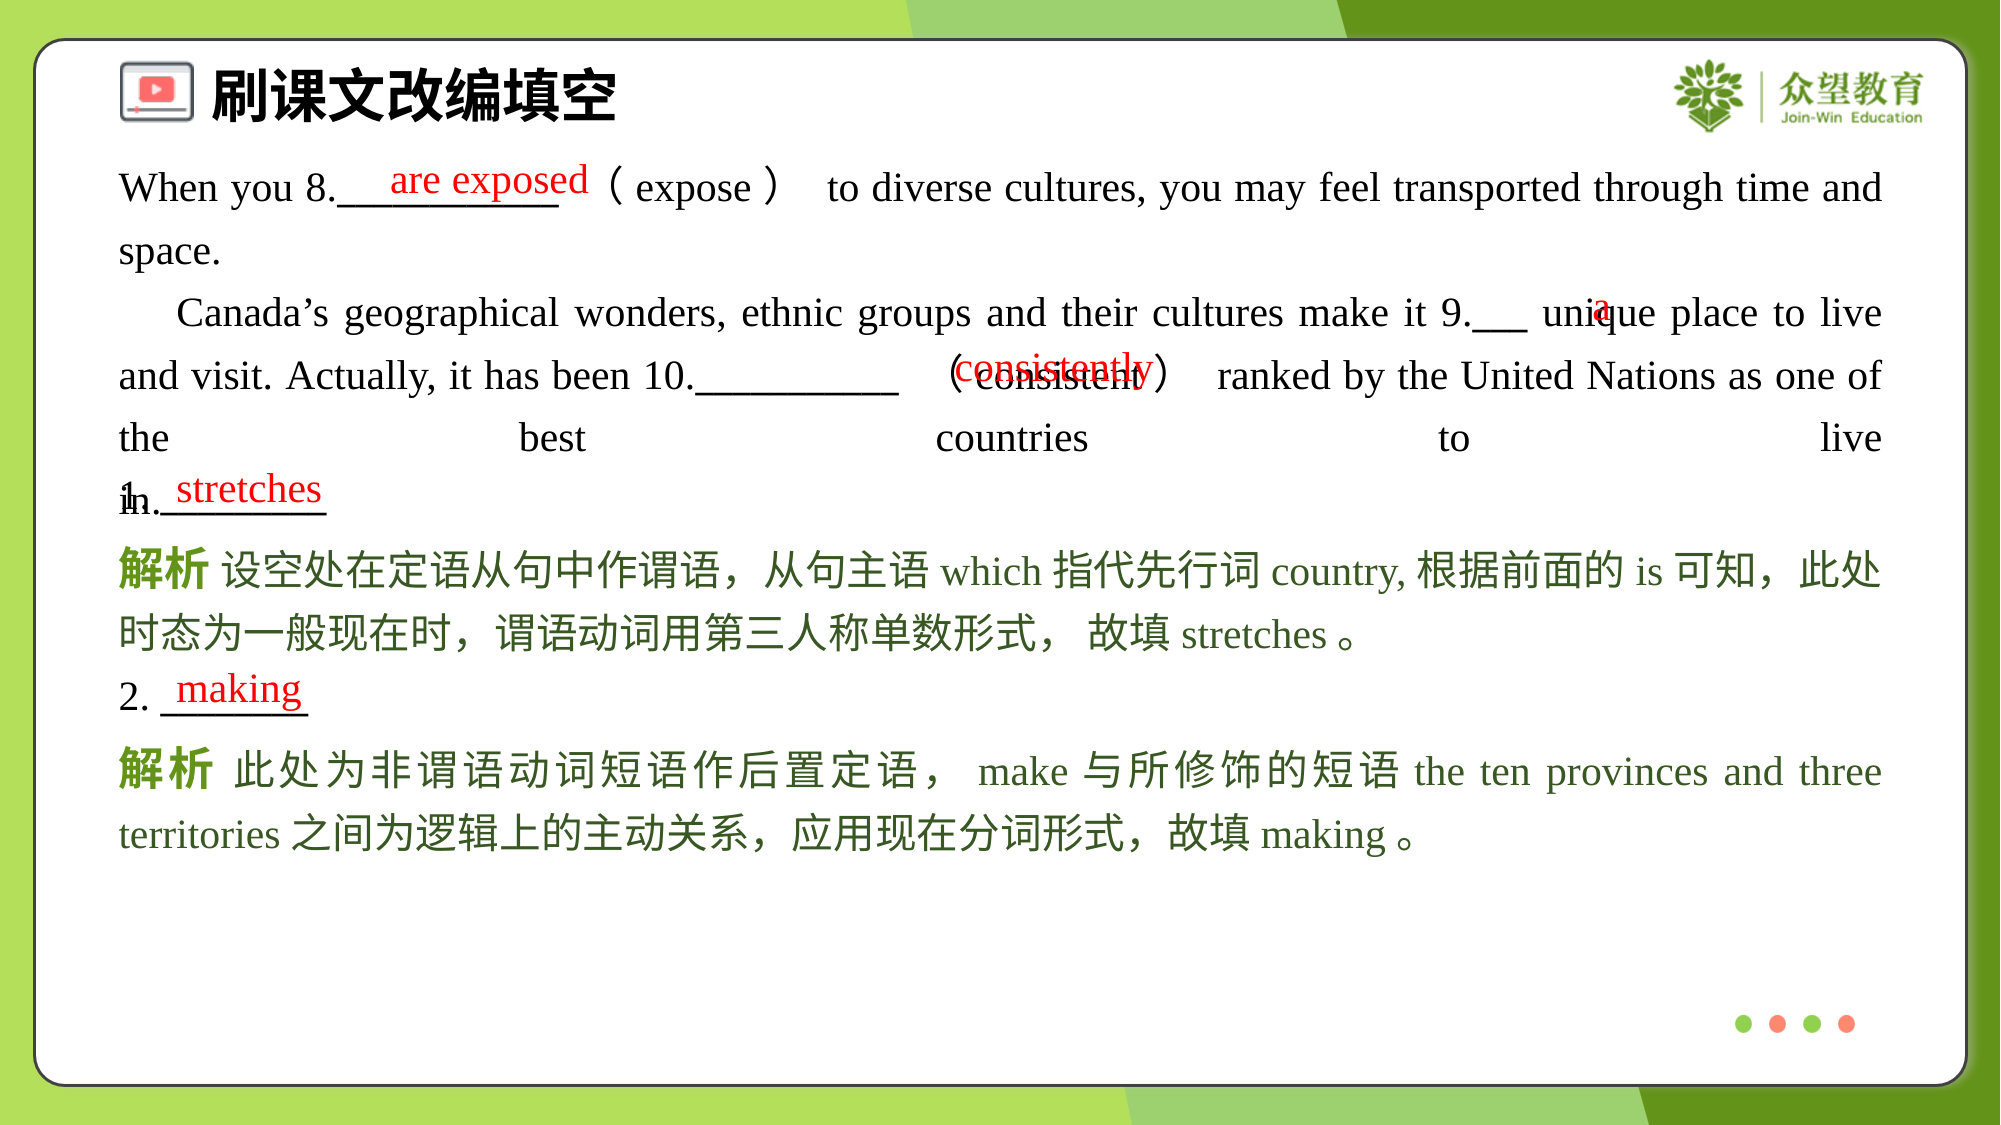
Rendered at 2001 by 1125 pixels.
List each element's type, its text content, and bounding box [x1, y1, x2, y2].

text_box are exposed [380, 139, 599, 197]
text_box 1. _________ [118, 455, 1883, 513]
text_box consistently [950, 326, 1159, 385]
text_box 解析 此处为非谓语动词短语作后置定语，make与所修饰的短语the ten provinces and three territories之间为逻辑上的主动关系，应用现在分词形式，故填making。 [118, 725, 1883, 852]
text_box 解析 设空处在定语从句中作谓语，从句主语which指代先行词country,根据前面的is可知，此处时态为一般现在时，谓语动词用第三人称单数形式， 故填stretches。 [118, 525, 1883, 652]
text_box making [172, 648, 307, 706]
text_box stretches [172, 448, 327, 507]
text_box a [1587, 266, 1616, 324]
text_box 2. ________ [118, 656, 1883, 714]
picture [0, 0, 2000, 1125]
text_box When you 8.____________ （expose） to diverse cultures, you may feel transported through time and space. Canada’s geographical wonders, ethnic groups and their cultures make it 9.___ unique place to live and visit. Actually, it has been 10.___________ （consistent） ranked by the United Nations as one of the best countries to live in.#1.4 [118, 147, 1883, 454]
